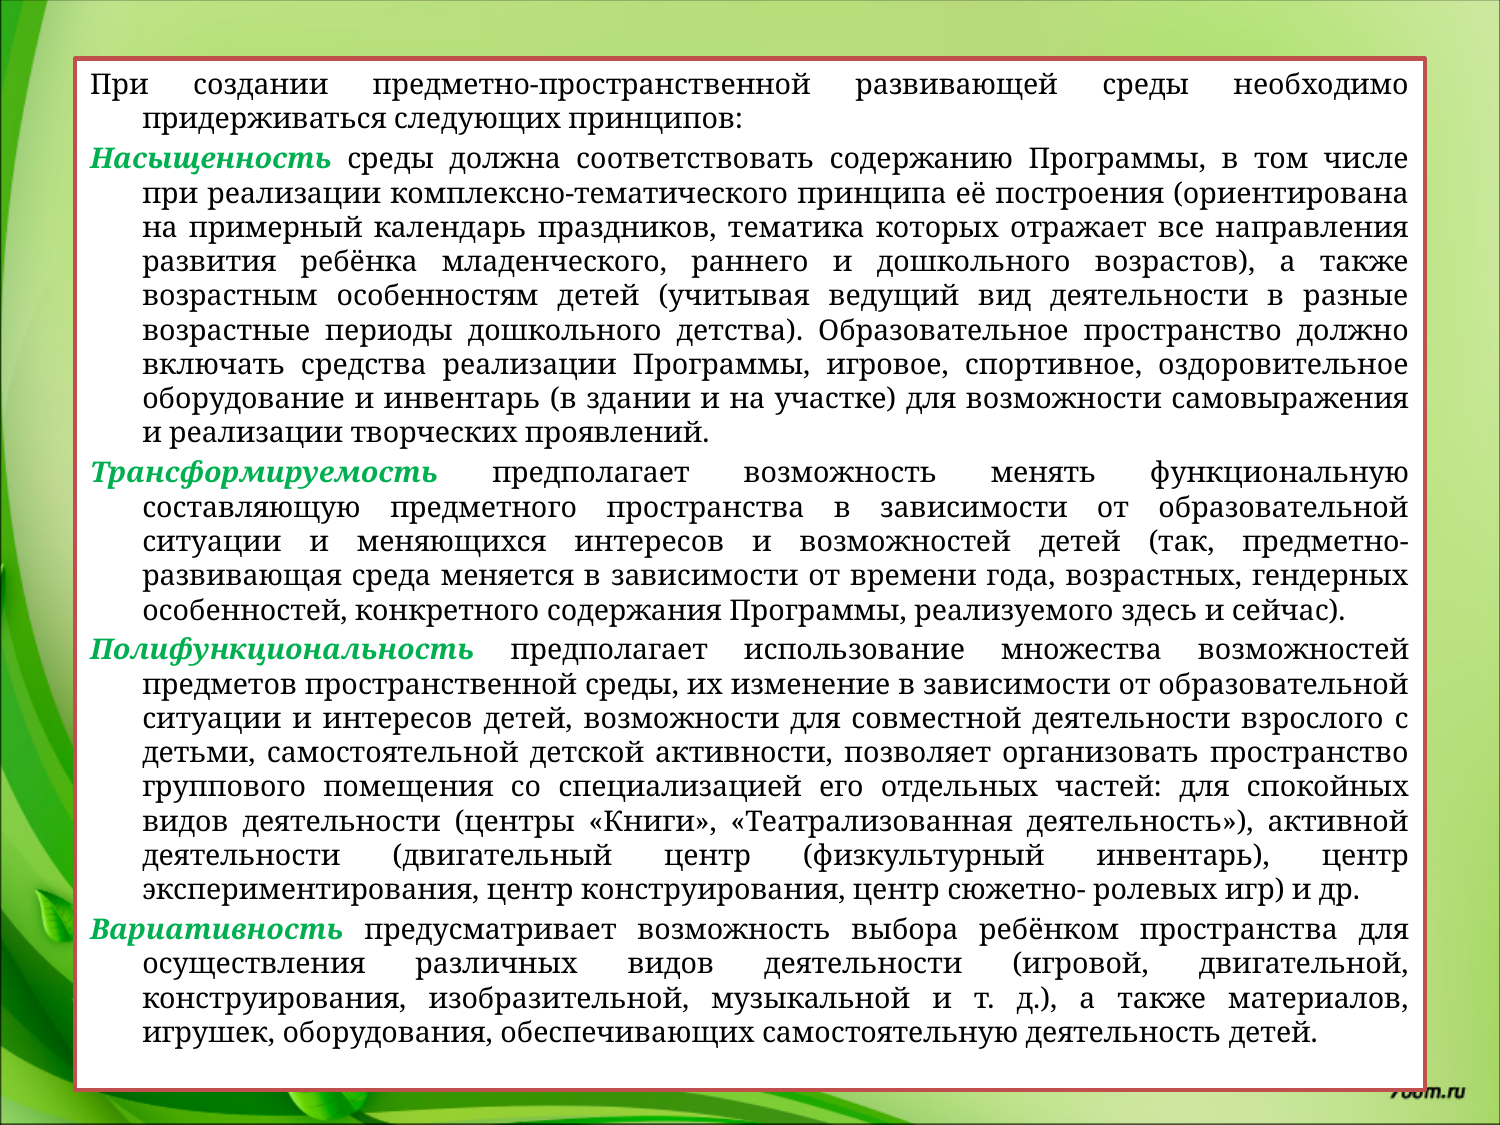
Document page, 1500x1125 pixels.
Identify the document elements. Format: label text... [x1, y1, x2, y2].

picture [0, 0, 1500, 1125]
list При создании предметно-пространственной развивающей среды необходимо придерживаться следующих принципов: Насыщенность среды должна соответствовать содержанию Программы, в том числе при реализации комплексно-тематического принципа её построения (ориентирована на примерный календарь праздников, тематика которых отражает все направления развития ребёнка младенческого, раннего и дошкольного возрастов), а также возрастным особенностям детей (учитывая ведущий вид деятельности в разные возрастные периоды дошкольного детства). Образовательное пространство должно включать средства реализации Программы, игровое, спортивное, оздоровительное оборудование и инвентарь (в здании и на участке) для возможности самовыражения и реализации творческих проявлений. Трансформируемость предполагает возможность менять функциональную составляющую предметного пространства в зависимости от образовательной ситуации и меняющихся интересов и возможностей детей (так, предметно-развивающая среда меняется в зависимости от времени года, возрастных, гендерных особенностей, конкретного содержания Программы, реализуемого здесь и сейчас). Полифункциональность предполагает использование множества возможностей предметов пространственной среды, их изменение в зависимости от образовательной ситуации и интересов детей, возможности для совместной деятельности взрослого с детьми, самостоятельной детской активности, позволяет организовать пространство группового помещения со специализацией его отдельных частей: для спокойных видов деятельности (центры «Книги», «Театрализованная деятельность»), активной деятельности (двигательный центр (физкультурный инвентарь), центр экспериментирования, центр конструирования, центр сюжетно- ролевых игр) и др. Вариативность предусматривает возможность выбора ребёнком пространства для осуществления различных видов деятельности (игровой, двигательной, конструирования, изобразительной, музыкальной и т. д.), а также материалов, игрушек, оборудования, обеспечивающих самостоятельную деятельность детей. [73, 56, 1427, 1092]
